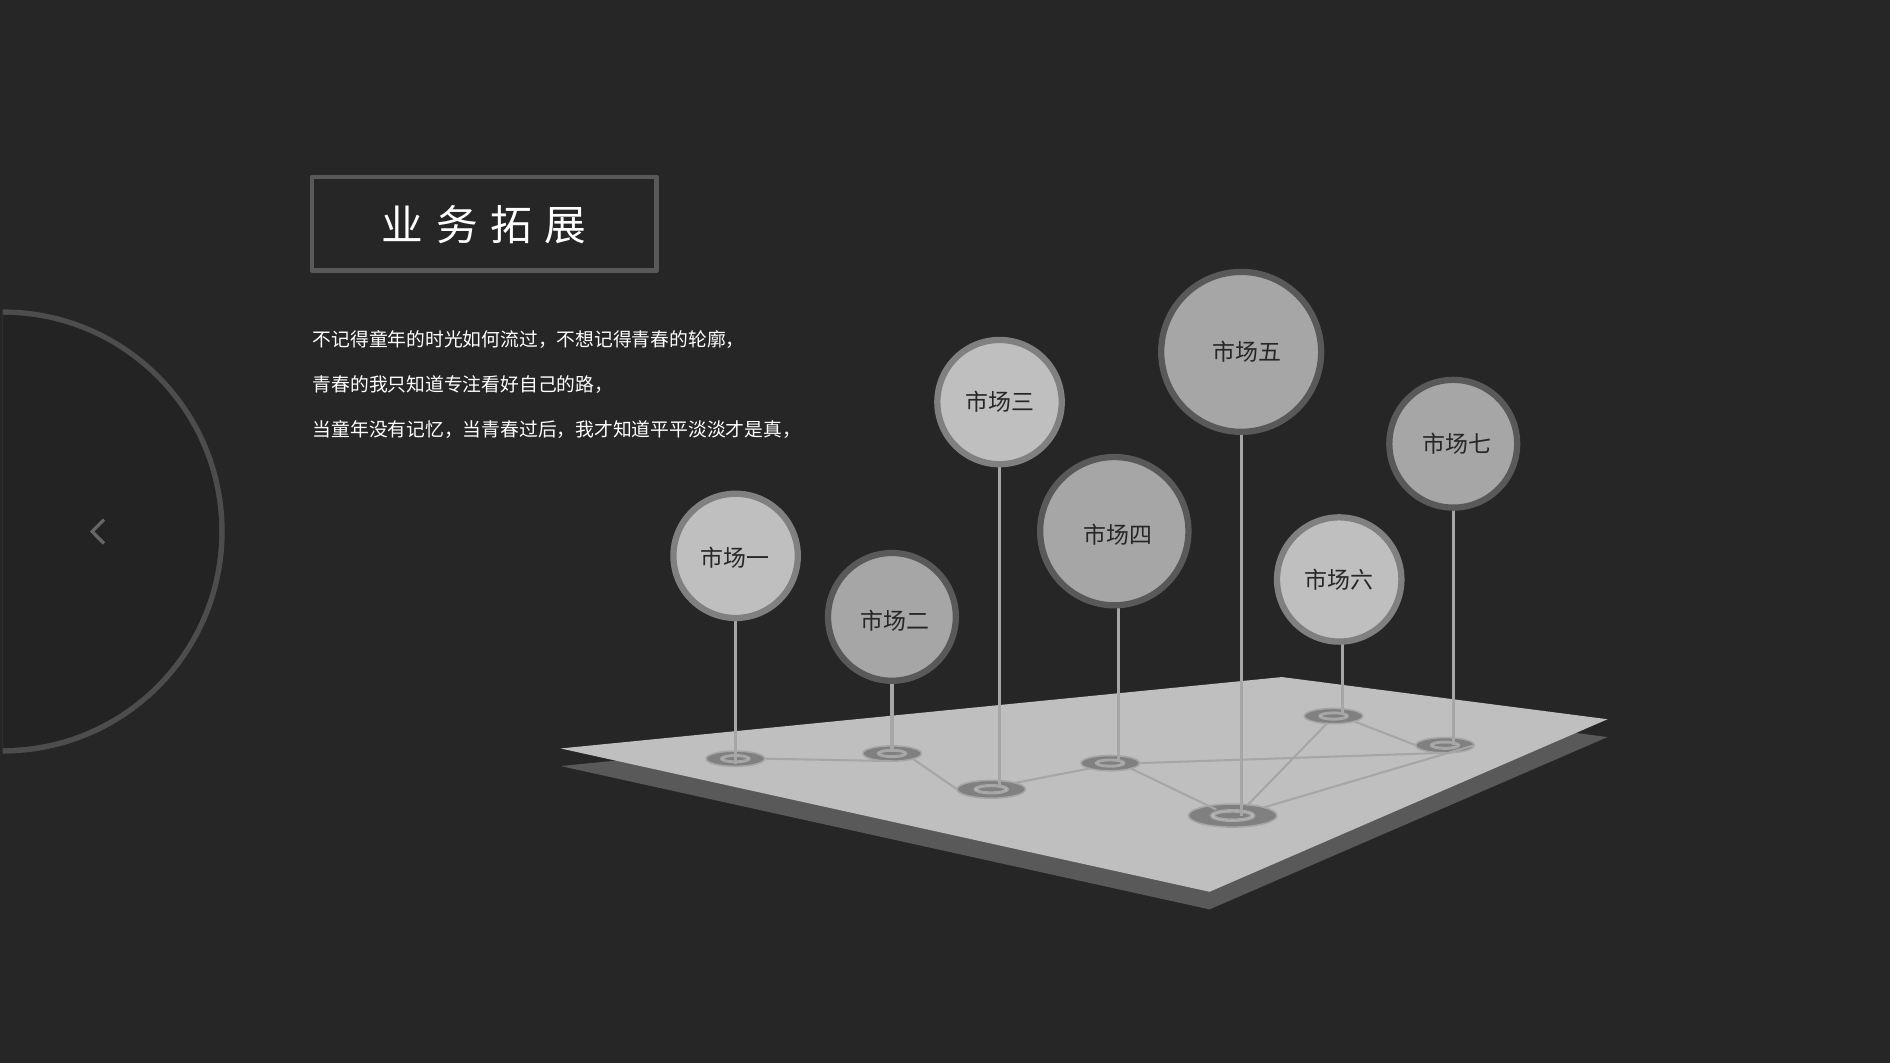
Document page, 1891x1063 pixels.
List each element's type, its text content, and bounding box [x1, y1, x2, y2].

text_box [705, 707, 1475, 828]
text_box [1388, 379, 1518, 745]
text_box 不记得童年的时光如何流过，不想记得青春的轮廓， 青春的我只知道专注看好自己的路， 当童年没有记忆，当青春过后，我才知道平平淡淡才是真， [297, 297, 816, 448]
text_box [1160, 271, 1322, 817]
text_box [1276, 516, 1384, 716]
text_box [2, 308, 226, 755]
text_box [311, 176, 658, 271]
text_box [575, 606, 1593, 880]
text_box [672, 493, 799, 765]
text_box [827, 552, 932, 752]
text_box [936, 339, 1063, 788]
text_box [1039, 456, 1189, 761]
